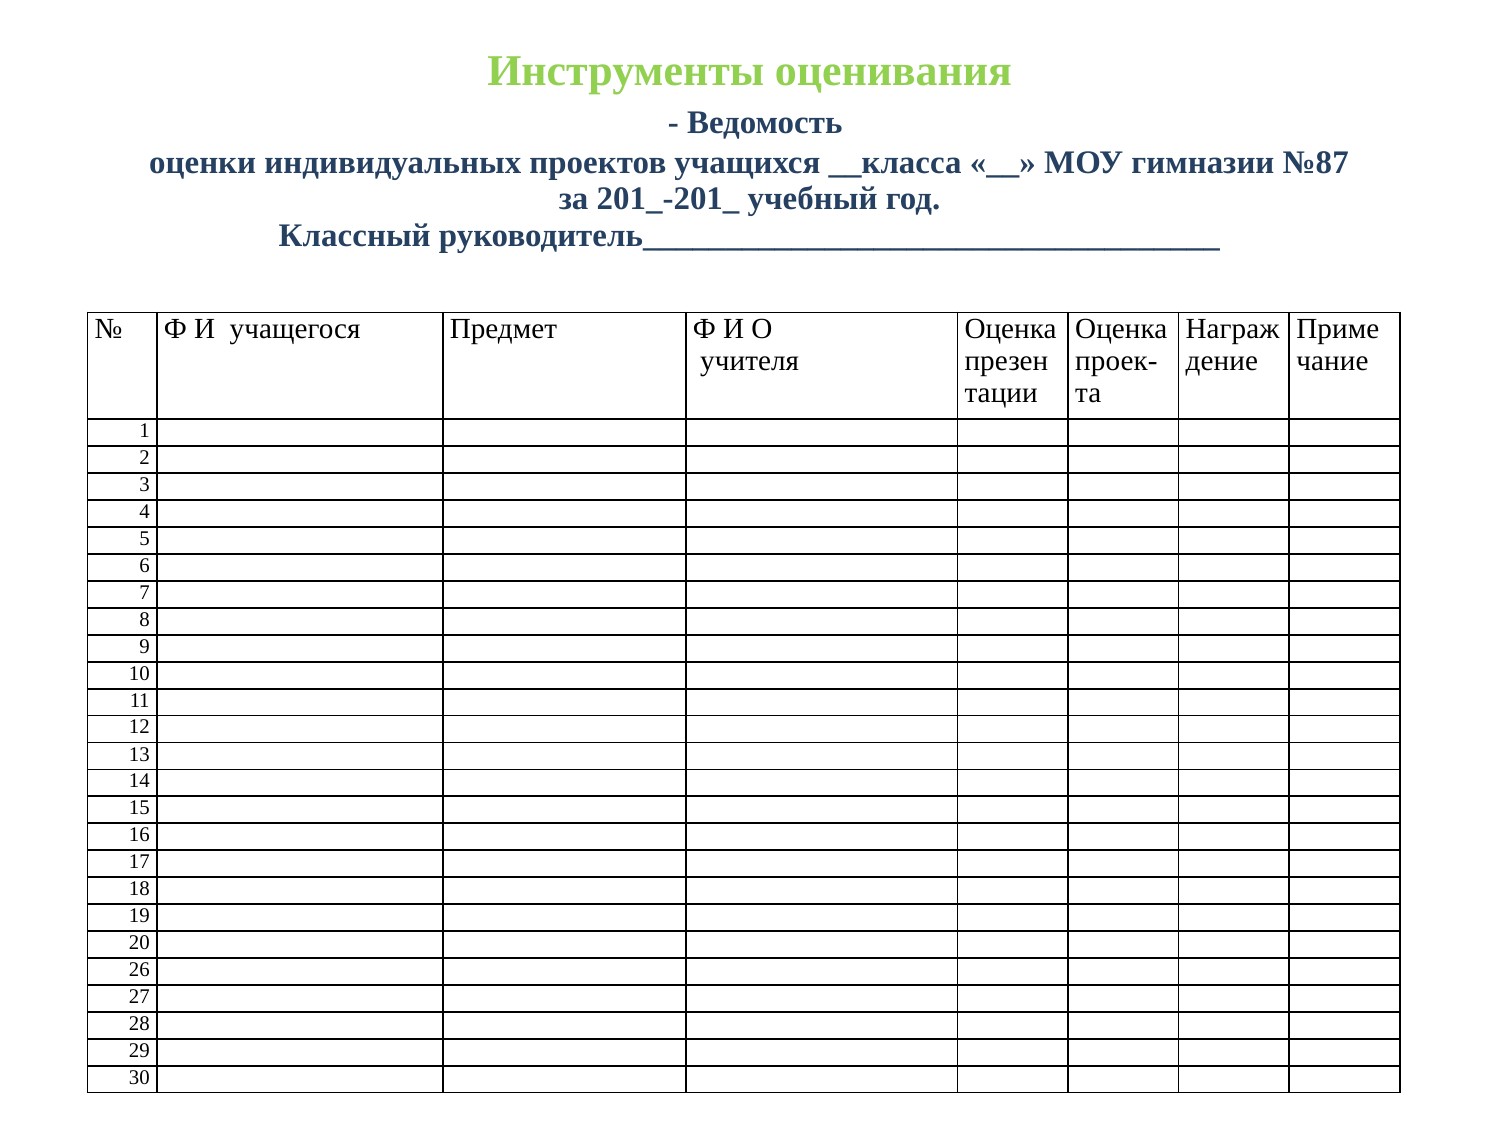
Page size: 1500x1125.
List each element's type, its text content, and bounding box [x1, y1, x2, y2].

table_cell [158, 1067, 442, 1092]
table_cell 2 [88, 447, 156, 472]
table_cell [444, 1013, 685, 1038]
table_cell [444, 851, 685, 876]
table_header Предмет [444, 313, 685, 418]
table_cell [444, 905, 685, 930]
table_cell [958, 824, 1067, 849]
table_cell [1290, 959, 1399, 984]
table_header Примечание [1290, 313, 1399, 418]
table_cell [444, 743, 685, 769]
table_cell [1179, 797, 1288, 822]
table_cell [1069, 986, 1178, 1011]
table_cell [958, 797, 1067, 822]
table_cell 1 [88, 420, 156, 445]
table_cell [1290, 770, 1399, 795]
table_cell [1290, 474, 1399, 499]
table_header Оценка презентации [958, 313, 1067, 418]
table_cell [444, 528, 685, 553]
table_header Оценка проек-та [1069, 313, 1178, 418]
table_cell [687, 932, 957, 957]
table_cell [158, 1040, 442, 1065]
table_cell [158, 878, 442, 903]
table_cell [1290, 1013, 1399, 1038]
table_cell [444, 1040, 685, 1065]
table_cell 26 [88, 959, 156, 984]
table_cell [1290, 851, 1399, 876]
table_cell [1069, 555, 1178, 580]
table_cell 8 [88, 609, 156, 634]
table_cell [444, 770, 685, 795]
table_cell [158, 986, 442, 1011]
table_cell [158, 716, 442, 742]
table_cell [1290, 932, 1399, 957]
table_cell [687, 447, 957, 472]
table_cell [958, 905, 1067, 930]
table_cell 29 [88, 1040, 156, 1065]
table_cell [1069, 528, 1178, 553]
table_cell [1069, 636, 1178, 661]
table_cell [444, 474, 685, 499]
table_cell [1069, 1013, 1178, 1038]
table_cell [444, 582, 685, 607]
table_cell [1069, 1040, 1178, 1065]
table_cell [158, 636, 442, 661]
table_cell [958, 878, 1067, 903]
table_cell [444, 986, 685, 1011]
table_cell [1069, 474, 1178, 499]
table_cell [444, 663, 685, 688]
table_cell [1179, 420, 1288, 445]
table_cell [687, 824, 957, 849]
table_cell [958, 959, 1067, 984]
table_cell [158, 609, 442, 634]
table_cell [1179, 582, 1288, 607]
table_cell [1290, 663, 1399, 688]
table_cell [1179, 905, 1288, 930]
table_cell 10 [88, 663, 156, 688]
table_cell [158, 555, 442, 580]
table_cell [1069, 582, 1178, 607]
table_cell [444, 501, 685, 526]
table_cell [444, 878, 685, 903]
table_cell 19 [88, 905, 156, 930]
table_cell [158, 447, 442, 472]
table_cell [444, 1067, 685, 1092]
table_cell [1290, 1040, 1399, 1065]
table_cell [687, 528, 957, 553]
table_cell 18 [88, 878, 156, 903]
table_cell [1179, 447, 1288, 472]
table_cell 4 [88, 501, 156, 526]
table_cell [1179, 636, 1288, 661]
table_cell [1069, 824, 1178, 849]
table_cell [1179, 743, 1288, 769]
table_cell [158, 690, 442, 715]
table_cell [958, 851, 1067, 876]
table_cell [158, 582, 442, 607]
table_cell [158, 420, 442, 445]
table_cell [1290, 1067, 1399, 1092]
table_cell [158, 743, 442, 769]
table_cell [1179, 528, 1288, 553]
table_cell [444, 932, 685, 957]
table_cell [1179, 555, 1288, 580]
table_cell [444, 959, 685, 984]
table_cell [958, 555, 1067, 580]
table_cell 16 [88, 824, 156, 849]
table_cell [1069, 501, 1178, 526]
table_cell [1069, 959, 1178, 984]
table_cell [687, 1013, 957, 1038]
table_cell [687, 636, 957, 661]
table_cell [1179, 663, 1288, 688]
table_cell 15 [88, 797, 156, 822]
table_cell [1179, 474, 1288, 499]
table_cell [687, 690, 957, 715]
table_cell [158, 663, 442, 688]
table_cell [958, 986, 1067, 1011]
table_cell [958, 690, 1067, 715]
table_cell [958, 474, 1067, 499]
table_cell 3 [88, 474, 156, 499]
table_cell [687, 851, 957, 876]
table_cell [1290, 986, 1399, 1011]
table_cell 5 [88, 528, 156, 553]
table_cell [1290, 636, 1399, 661]
table_cell [1290, 528, 1399, 553]
table_cell [444, 636, 685, 661]
table_cell [444, 420, 685, 445]
table_cell [1069, 797, 1178, 822]
table_cell [444, 555, 685, 580]
table_cell [687, 797, 957, 822]
table_cell [1290, 743, 1399, 769]
table_cell [1069, 770, 1178, 795]
table_cell [1179, 609, 1288, 634]
table_cell [958, 501, 1067, 526]
table_cell [1069, 420, 1178, 445]
table_cell [958, 447, 1067, 472]
table_cell [1290, 797, 1399, 822]
table_cell [1069, 1067, 1178, 1092]
table_cell [158, 474, 442, 499]
table_header Награждение [1179, 313, 1288, 418]
table_cell [958, 528, 1067, 553]
table_cell [958, 1067, 1067, 1092]
table_cell 9 [88, 636, 156, 661]
table_cell [1179, 851, 1288, 876]
table_cell [158, 528, 442, 553]
table_cell [958, 1013, 1067, 1038]
table_cell [1179, 986, 1288, 1011]
table_cell [687, 905, 957, 930]
table_cell [958, 609, 1067, 634]
table_cell [158, 932, 442, 957]
table_cell 30 [88, 1067, 156, 1092]
table_cell [1069, 690, 1178, 715]
table_cell [958, 636, 1067, 661]
table_cell [958, 420, 1067, 445]
table_cell [687, 474, 957, 499]
table_cell [158, 851, 442, 876]
table_cell [444, 447, 685, 472]
table_cell 28 [88, 1013, 156, 1038]
table_cell [1069, 851, 1178, 876]
table_cell [958, 743, 1067, 769]
table_cell [687, 663, 957, 688]
table_cell 7 [88, 582, 156, 607]
table_cell 12 [88, 716, 156, 742]
table_cell [158, 905, 442, 930]
table_cell [1290, 690, 1399, 715]
table_cell [158, 959, 442, 984]
table_cell [158, 797, 442, 822]
table_cell 6 [88, 555, 156, 580]
table_cell [1179, 824, 1288, 849]
table_cell [687, 555, 957, 580]
table_cell 27 [88, 986, 156, 1011]
table_cell [1179, 1040, 1288, 1065]
table_cell [1179, 1067, 1288, 1092]
table_cell [1179, 716, 1288, 742]
table_cell [1179, 1013, 1288, 1038]
table_cell [1290, 716, 1399, 742]
table_cell [687, 420, 957, 445]
table_cell [1069, 609, 1178, 634]
table_cell [444, 716, 685, 742]
table_header Ф И учащегося [158, 313, 442, 418]
table_cell [1290, 555, 1399, 580]
table_cell 14 [88, 770, 156, 795]
table_cell [1290, 824, 1399, 849]
table_cell [1069, 447, 1178, 472]
table_cell [158, 770, 442, 795]
table_cell [1179, 932, 1288, 957]
table_cell [687, 878, 957, 903]
table_cell [1069, 716, 1178, 742]
table_cell [1179, 501, 1288, 526]
table_cell [444, 690, 685, 715]
table_cell [1069, 905, 1178, 930]
table_header № [88, 313, 156, 418]
table_header Ф И О учителя [687, 313, 957, 418]
table_cell [958, 1040, 1067, 1065]
table_cell [158, 501, 442, 526]
table_cell 17 [88, 851, 156, 876]
table_cell [1179, 770, 1288, 795]
table_cell [687, 582, 957, 607]
table_cell [687, 743, 957, 769]
table_cell [1290, 582, 1399, 607]
table_cell [958, 932, 1067, 957]
table_cell [1069, 663, 1178, 688]
table_cell [687, 1067, 957, 1092]
table_cell [1290, 420, 1399, 445]
table_cell [1290, 878, 1399, 903]
table_cell [1290, 609, 1399, 634]
table_cell 11 [88, 690, 156, 715]
table_cell [958, 770, 1067, 795]
table_cell [1179, 959, 1288, 984]
table_cell [444, 824, 685, 849]
table_cell 20 [88, 932, 156, 957]
table_cell 13 [88, 743, 156, 769]
table_cell [687, 770, 957, 795]
table_cell [687, 959, 957, 984]
table_cell [1290, 447, 1399, 472]
table_cell [1290, 501, 1399, 526]
table_cell [687, 716, 957, 742]
table_cell [1069, 878, 1178, 903]
table_cell [1179, 690, 1288, 715]
table_cell [958, 663, 1067, 688]
table_cell [687, 501, 957, 526]
table_cell [444, 797, 685, 822]
table_cell [1069, 743, 1178, 769]
table_cell [158, 824, 442, 849]
table_cell [1069, 932, 1178, 957]
table_cell [687, 609, 957, 634]
table_cell [958, 582, 1067, 607]
table_cell [1179, 878, 1288, 903]
table_cell [687, 1040, 957, 1065]
table_cell [158, 1013, 442, 1038]
title Инструменты оценивания - Ведомость оценки индивидуальных проектов учащихся __класса «__» МОУ гимназии №87 за 201_-201_ учебный год. Классный руководитель___________________________________ [75, 37, 1425, 263]
table_cell [444, 609, 685, 634]
table_cell [687, 986, 957, 1011]
table_cell [1290, 905, 1399, 930]
table_cell [958, 716, 1067, 742]
